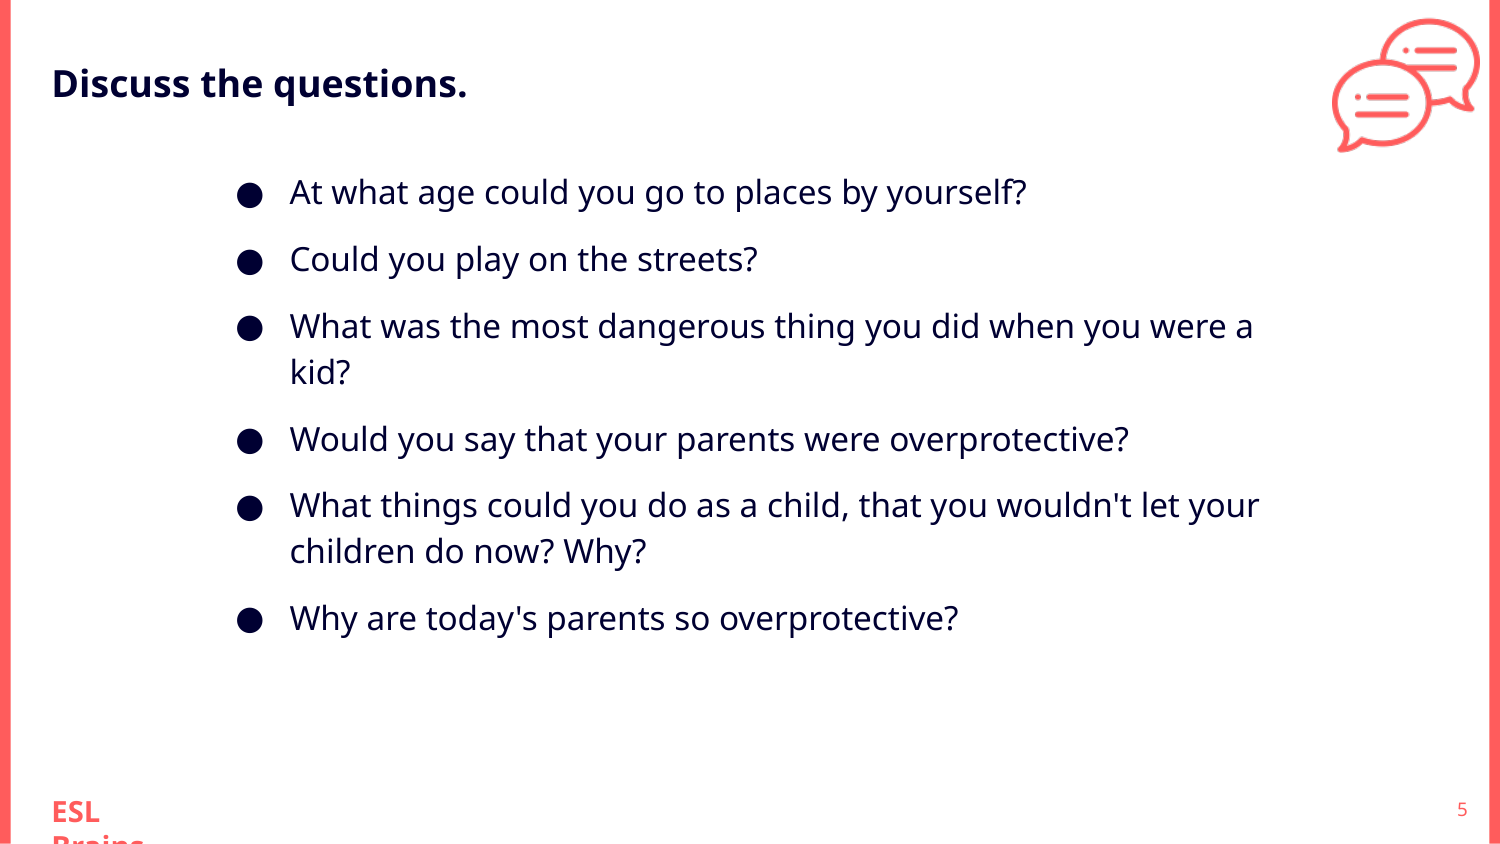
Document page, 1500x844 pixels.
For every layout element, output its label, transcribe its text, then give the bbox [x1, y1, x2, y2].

slide_number ‹#› [1394, 778, 1483, 844]
picture [1332, 11, 1481, 160]
text_box Discuss the questions. [36, 45, 1281, 116]
text_box At what age could you go to places by yourself? Could you play on the streets? What was the most dangerous thing you did when you were a kid? Would you say that your parents were overprotective? What things could you do as a child, that you wouldn't let your children do now? Why? Why are today's parents so overprotective? [199, 150, 1333, 652]
